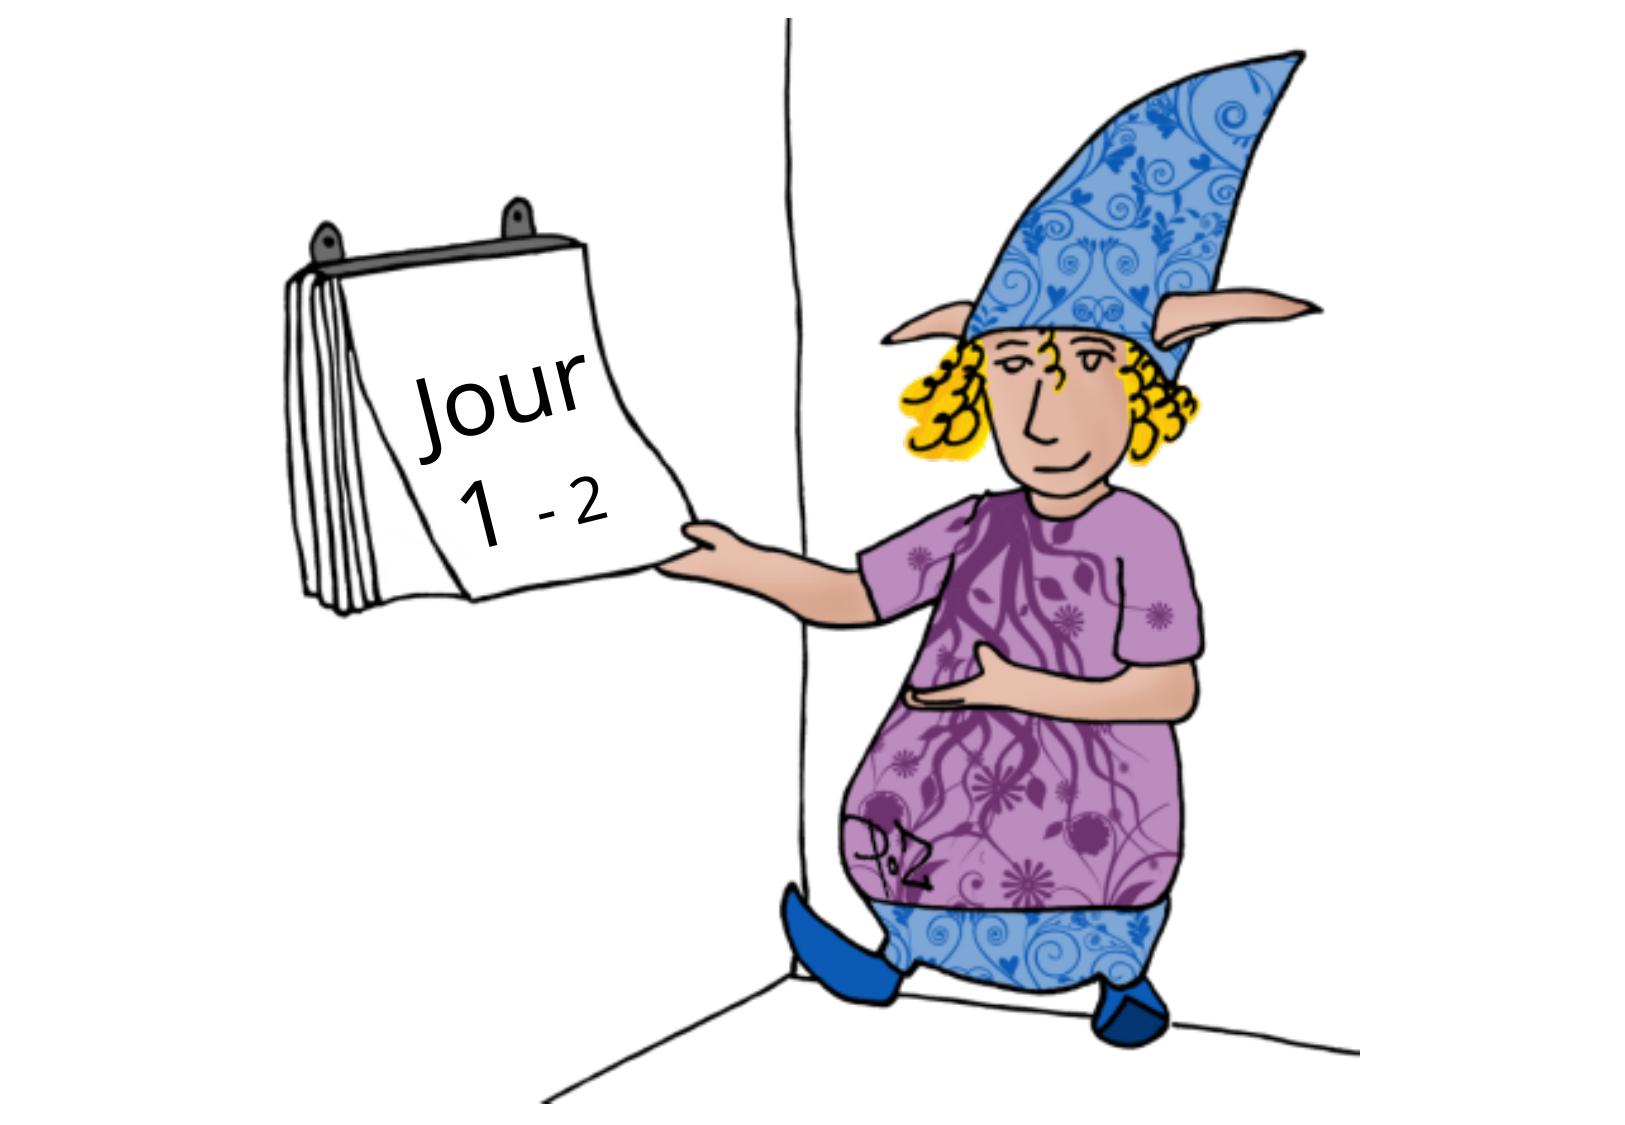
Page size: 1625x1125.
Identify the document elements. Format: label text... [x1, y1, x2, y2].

picture [264, 18, 1360, 1104]
text_box Jour 1 - 2 [339, 290, 693, 597]
